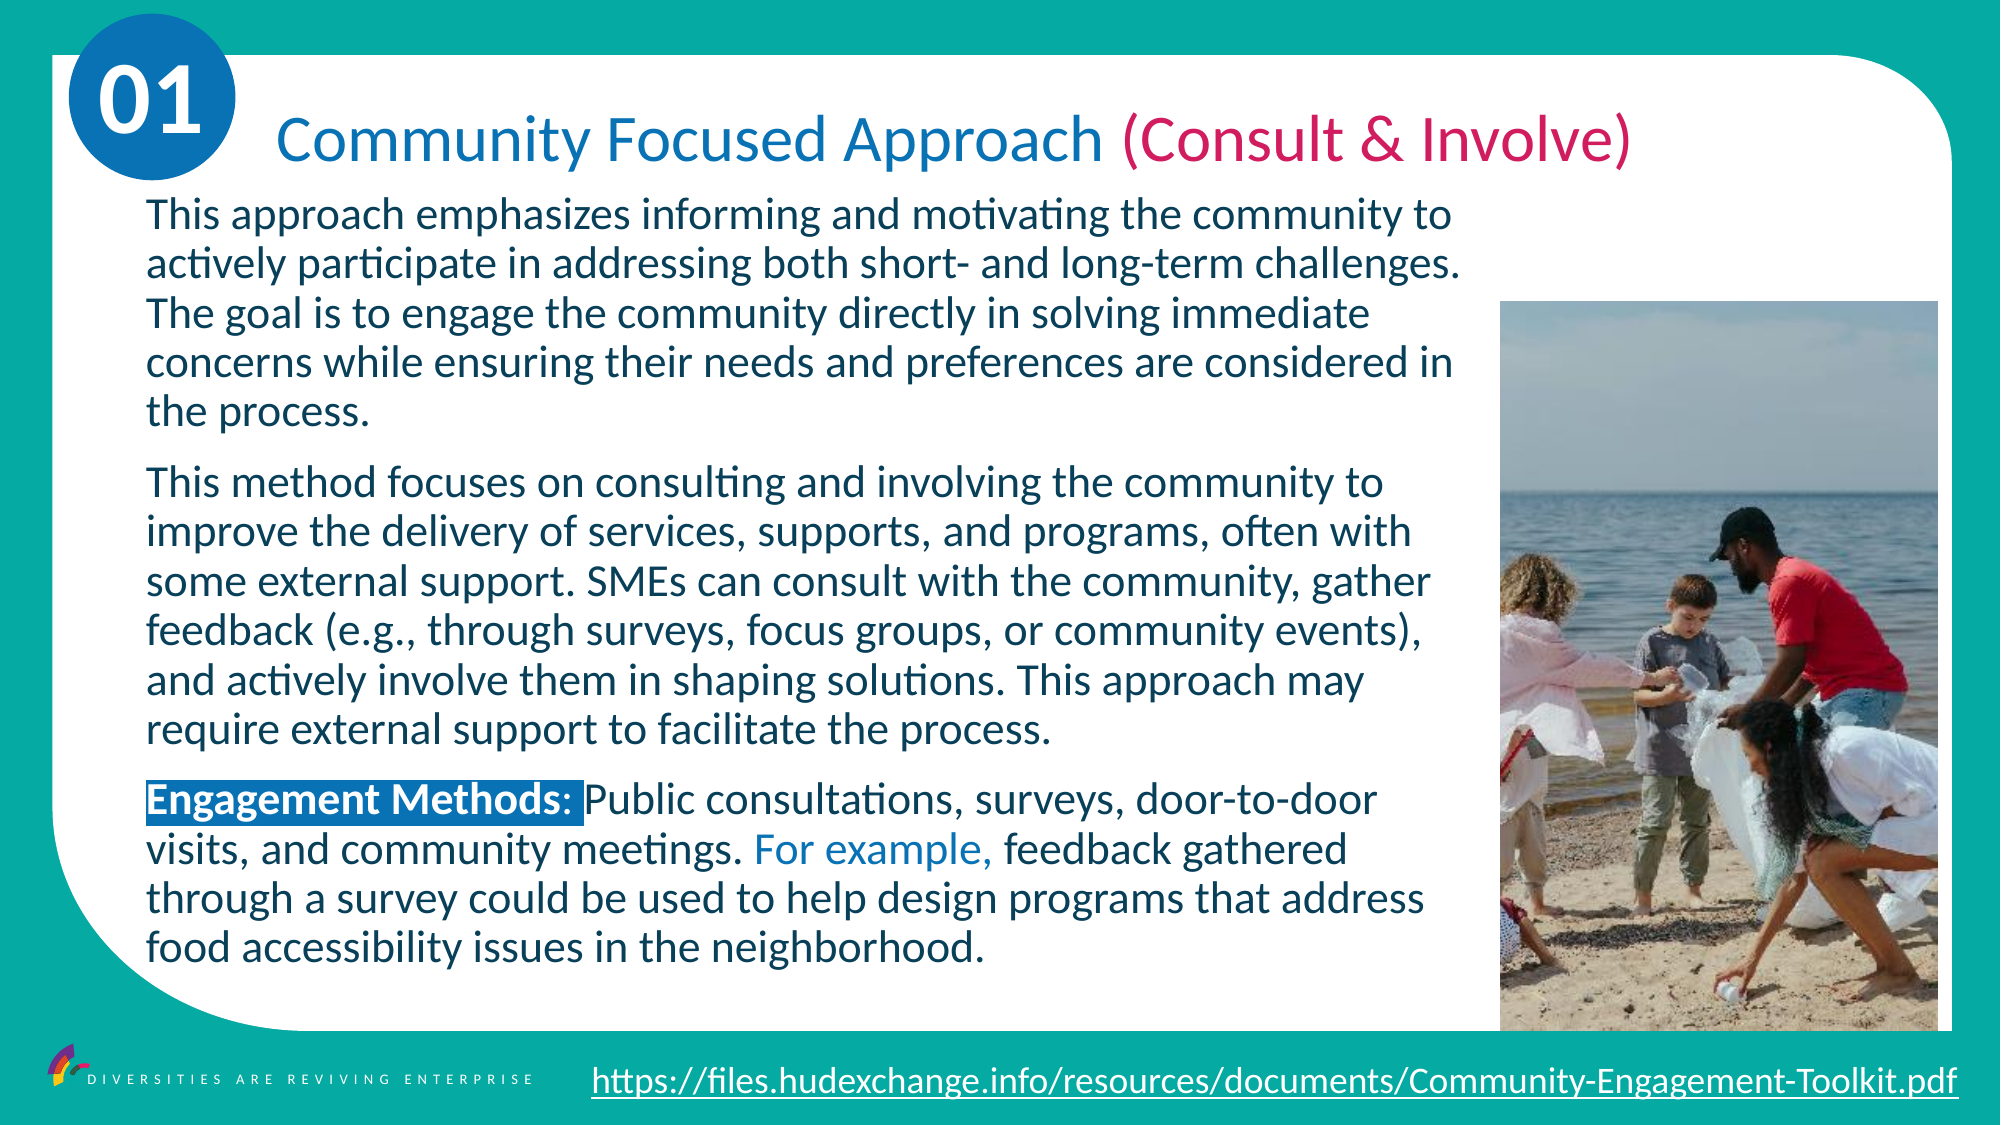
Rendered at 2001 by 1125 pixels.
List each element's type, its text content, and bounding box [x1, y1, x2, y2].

text_box https://files.hudexchange.info/resources/documents/Community-Engagement-Toolkit.pdf [576, 1049, 2000, 1109]
picture [1499, 301, 1938, 1032]
list Community Focused Approach (Consult & Involve) [261, 97, 2000, 229]
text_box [68, 13, 236, 181]
list This approach emphasizes informing and motivating the community to actively participate in addressing both short- and long-term challenges. The goal is to engage the community directly in solving immediate concerns while ensuring their needs and preferences are considered in the process. This method focuses on consulting and involving the community to improve the delivery of services, supports, and programs, often with some external support. SMEs can consult with the community, gather feedback (e.g., through surveys, focus groups, or community events), and actively involve them in shaping solutions. This approach may require external support to facilitate the process. Engagement Methods: Public consultations, surveys, door-to-door visits, and community meetings. For example, feedback gathered through a survey could be used to help design programs that address food accessibility issues in the neighborhood. [130, 182, 1500, 814]
